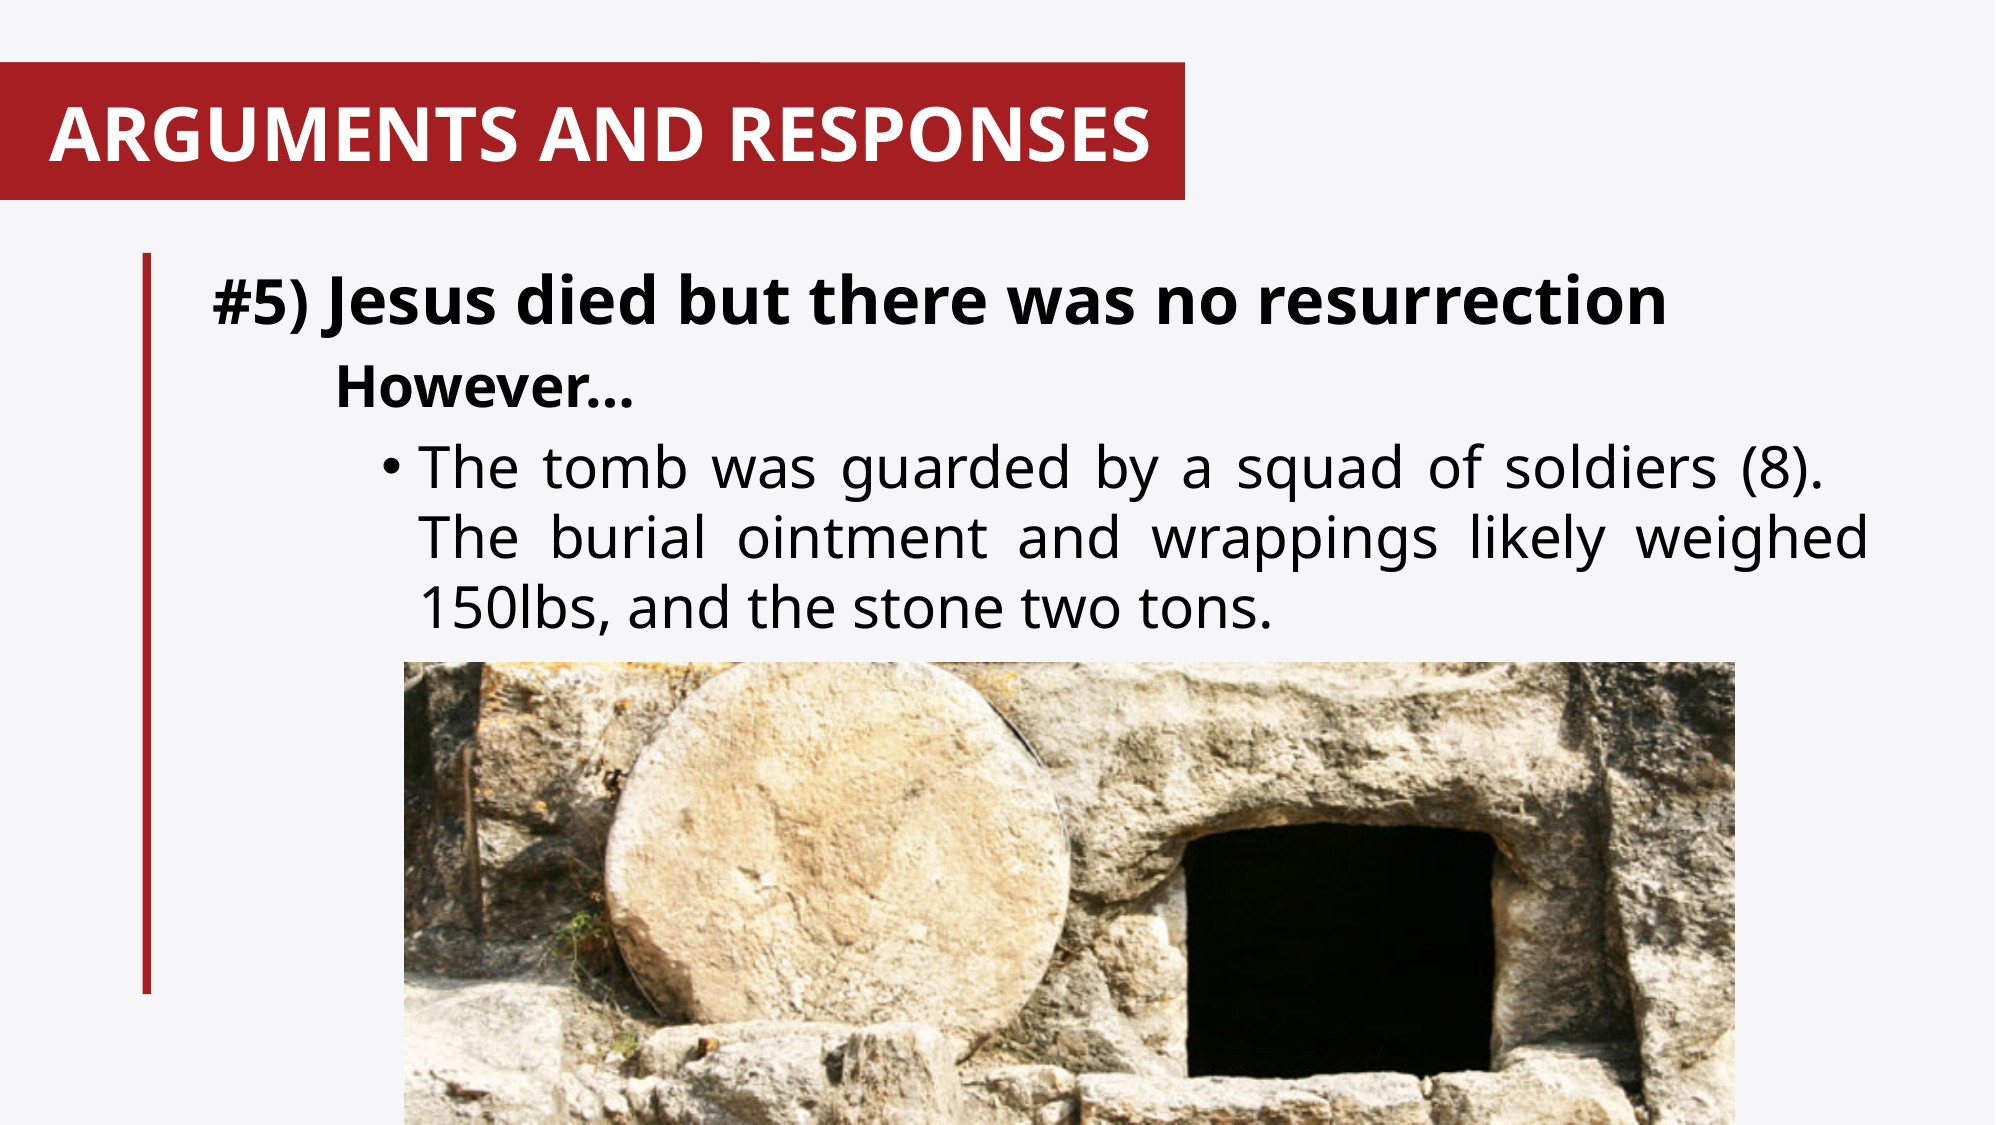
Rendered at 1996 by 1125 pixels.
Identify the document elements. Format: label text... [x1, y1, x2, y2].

subtitle #5) Jesus died but there was no resurrection However… The tomb was guarded by a squad of soldiers (8). The burial ointment and wrappings likely weighed 150lbs, and the stone two tons. [197, 249, 1885, 1125]
text_box ARGUMENTS AND RESPONSES [0, 62, 1185, 200]
picture [404, 662, 1736, 1125]
